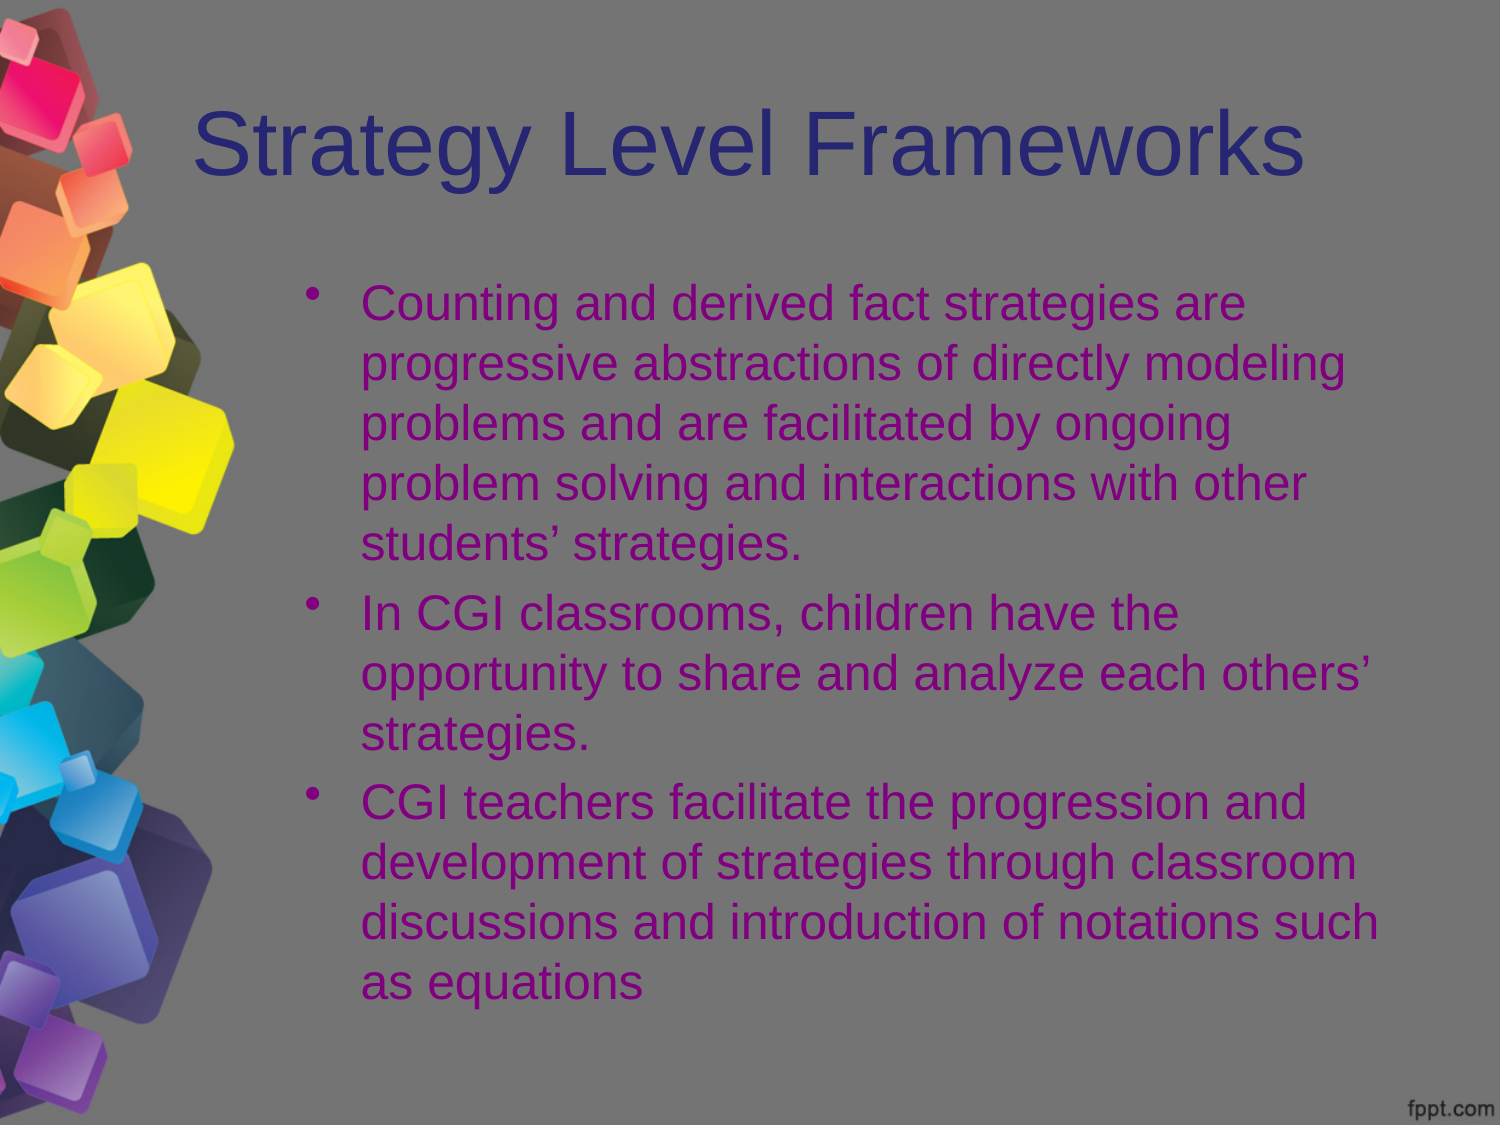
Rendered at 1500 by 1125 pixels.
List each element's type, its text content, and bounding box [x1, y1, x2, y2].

picture [0, 797, 7, 815]
title Strategy Level Frameworks [74, 44, 1426, 233]
picture [0, 0, 1500, 1125]
list Counting and derived fact strategies are progressive abstractions of directly modeling problems and are facilitated by ongoing problem solving and interactions with other students’ strategies. In CGI classrooms, children have the opportunity to share and analyze each others’ strategies. CGI teachers facilitate the progression and development of strategies through classroom discussions and introduction of notations such as equations [289, 262, 1426, 1006]
